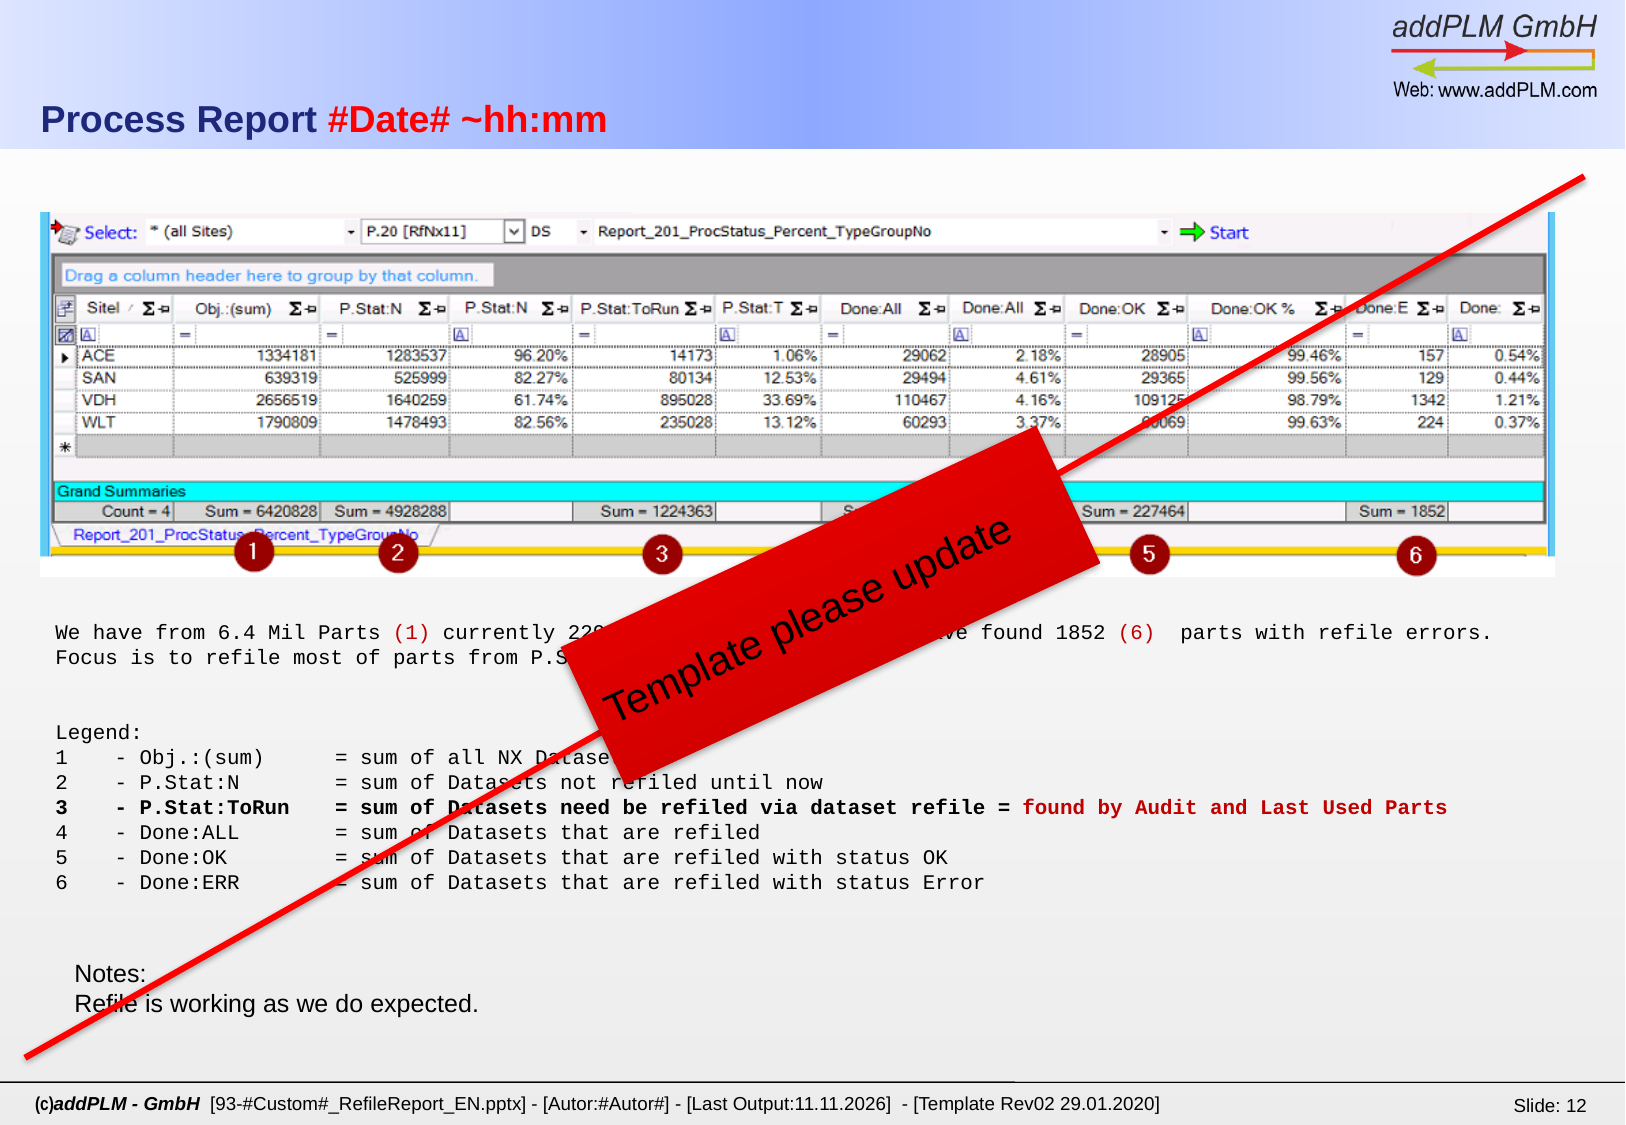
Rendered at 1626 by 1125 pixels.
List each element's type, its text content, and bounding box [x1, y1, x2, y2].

title Process Report #Date# ~hh:mm [40, 67, 1582, 131]
picture [1391, 14, 1597, 97]
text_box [24, 175, 1585, 1059]
